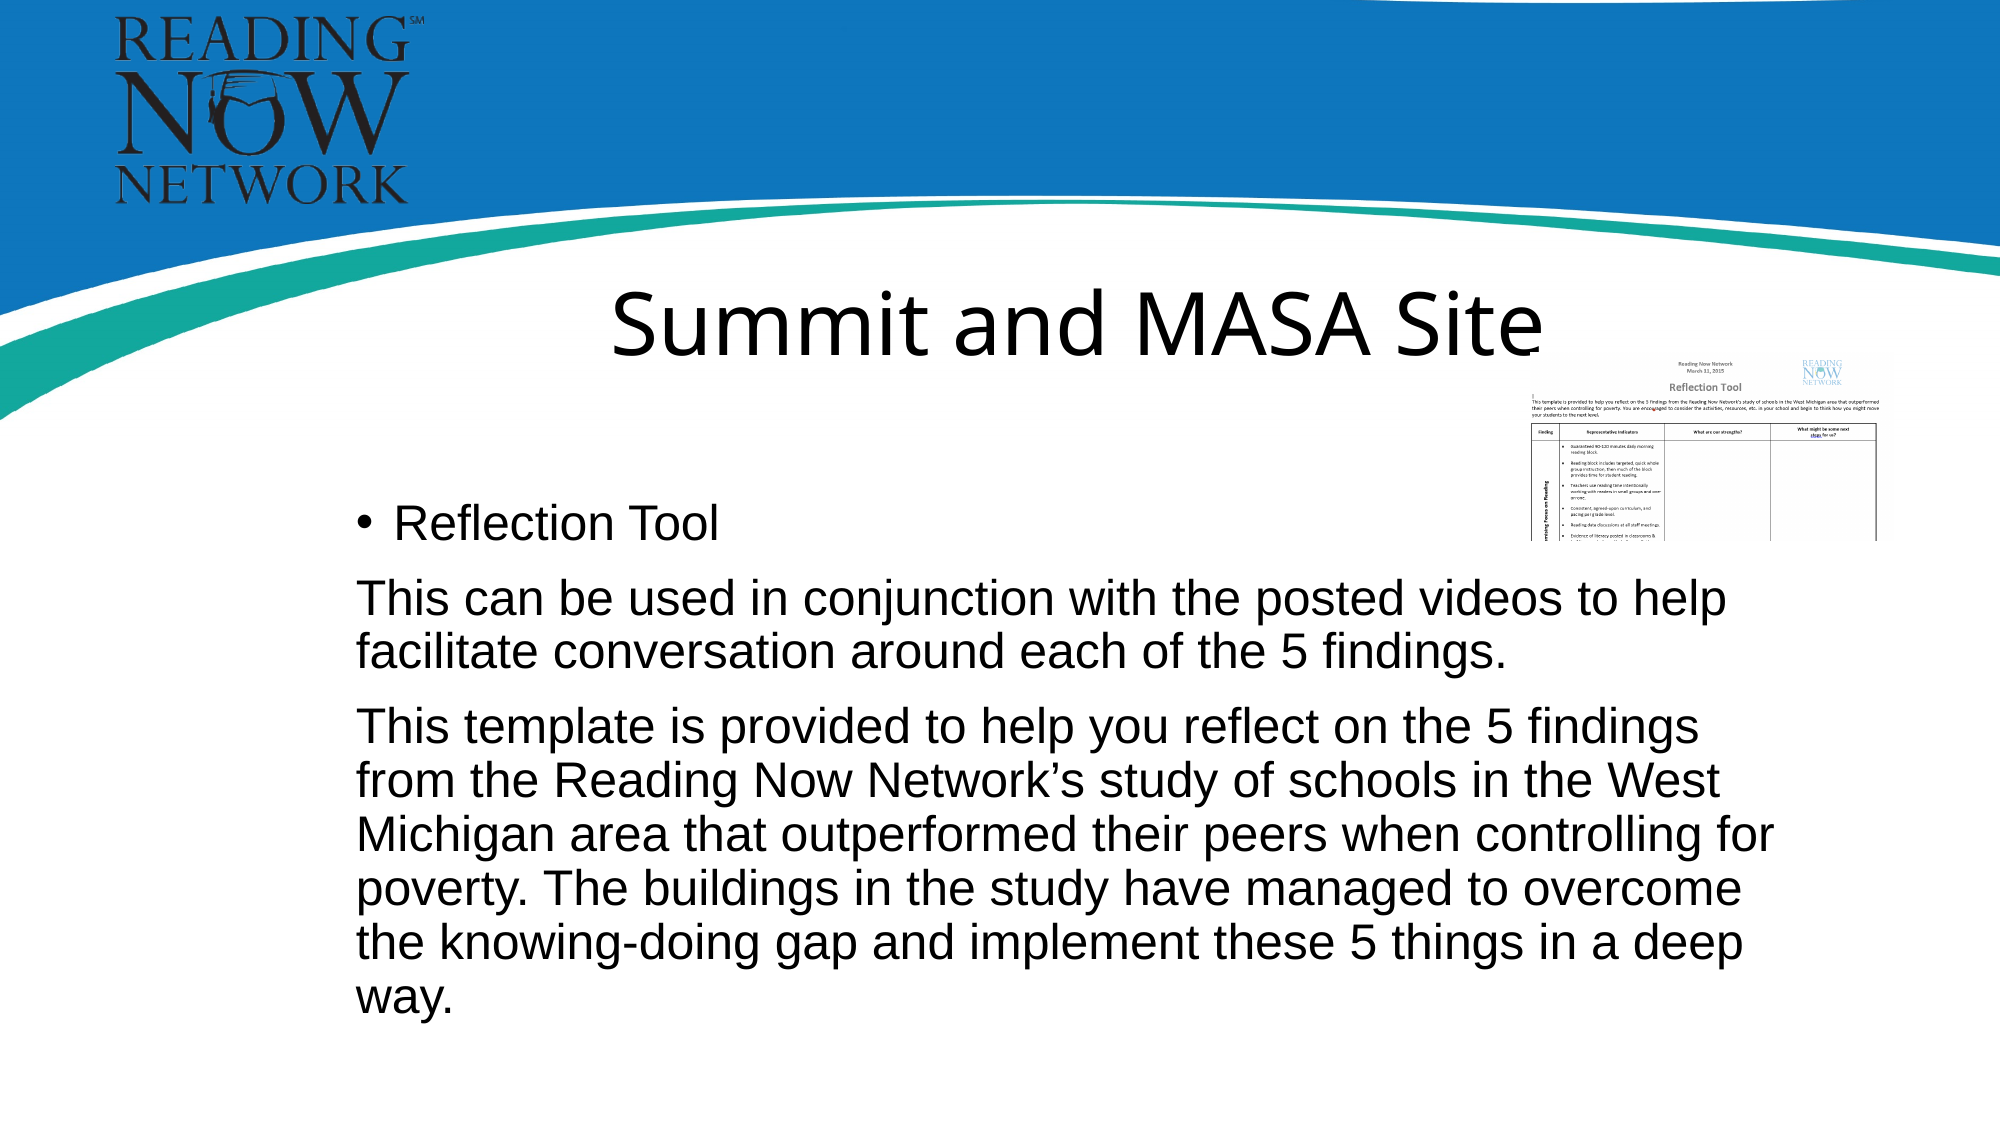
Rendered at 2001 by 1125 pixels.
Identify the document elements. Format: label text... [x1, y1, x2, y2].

picture [0, 0, 2000, 541]
title Summit and MASA Site [358, 272, 1797, 399]
list Reflection Tool This can be used in conjunction with the posted videos to help facilitate conversation around each of the 5 findings. This template is provided to help you reflect on the 5 findings from the Reading Now Network’s study of schools in the West Michigan area that outperformed their peers when controlling for poverty. The buildings in the study have managed to overcome the knowing-doing gap and implement these 5 things in a deep way. [341, 489, 1797, 1009]
